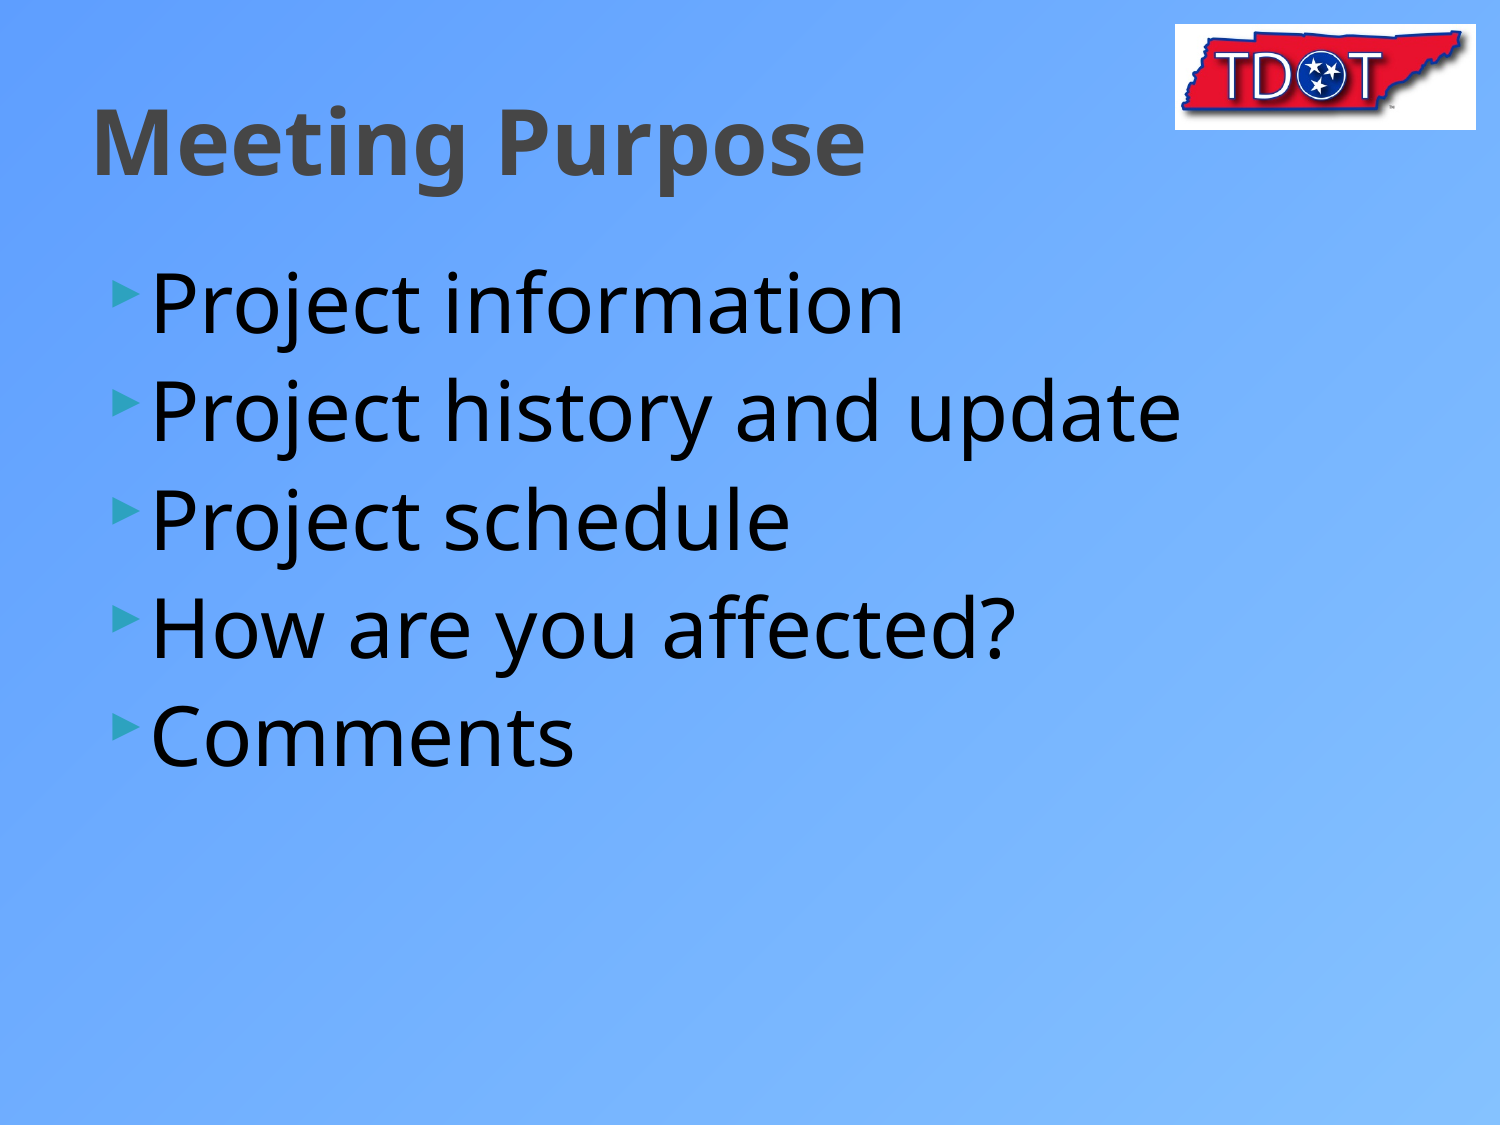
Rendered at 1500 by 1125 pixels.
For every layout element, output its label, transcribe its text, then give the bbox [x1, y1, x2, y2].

picture [1174, 24, 1476, 131]
title Meeting Purpose [75, 45, 1425, 233]
list Project information Project history and update Project schedule How are you affected? Comments [75, 243, 1425, 986]
